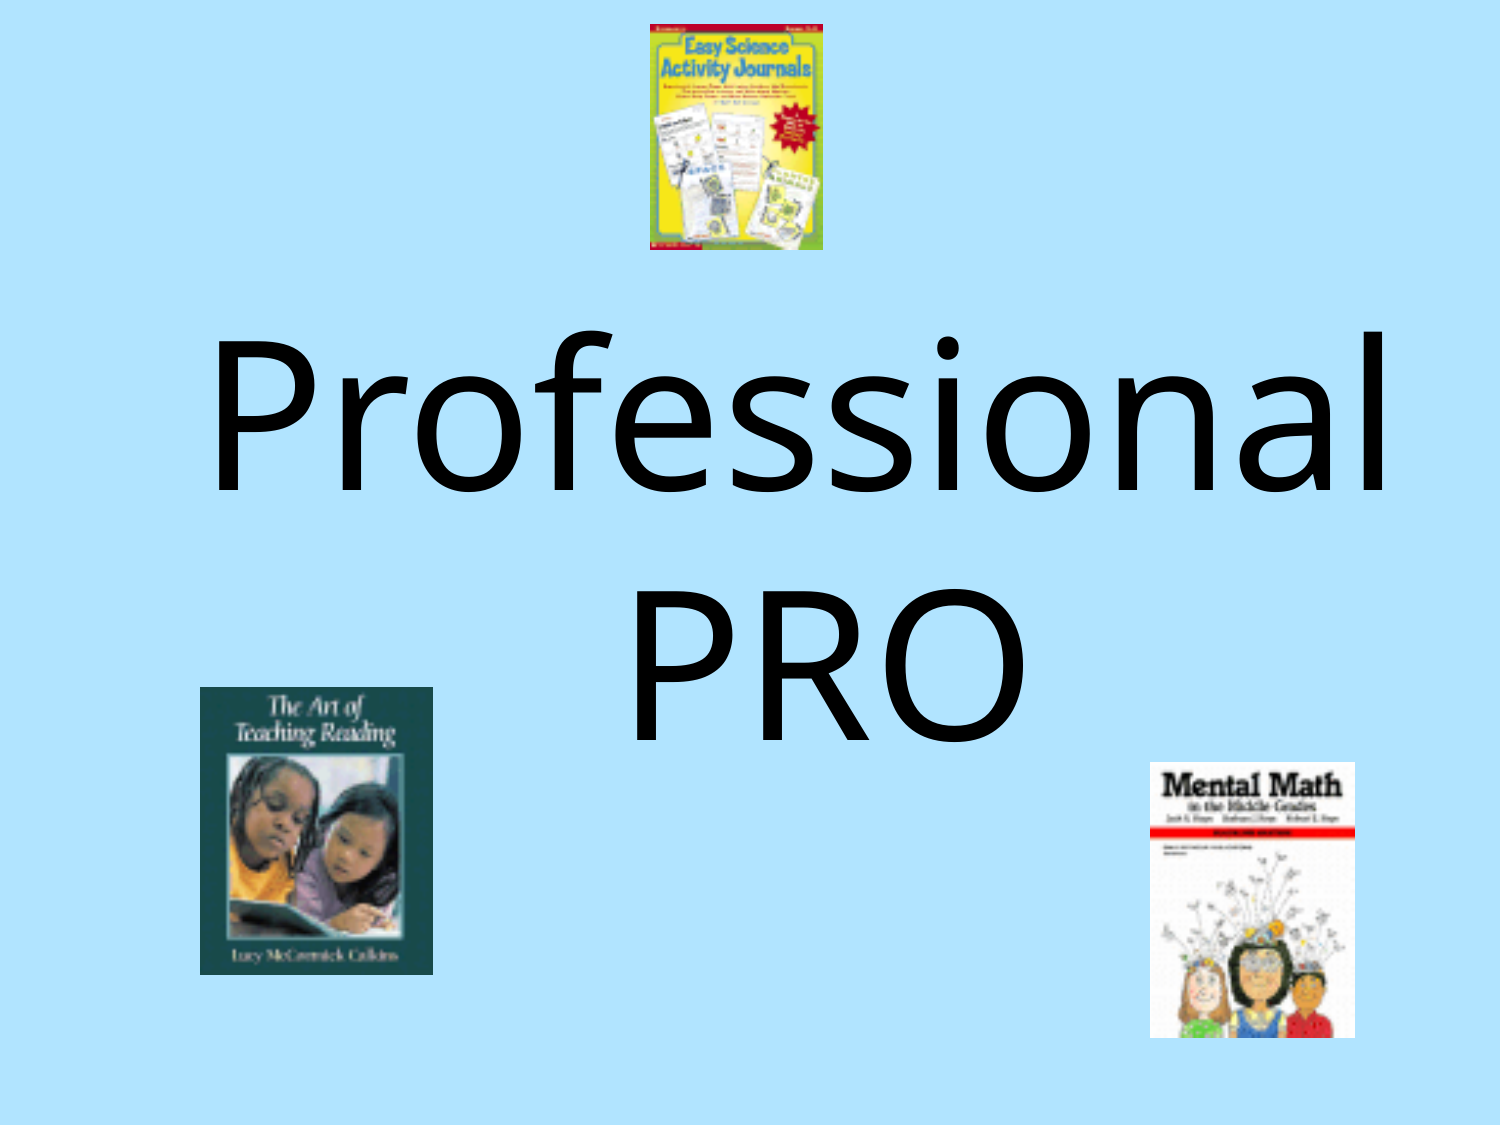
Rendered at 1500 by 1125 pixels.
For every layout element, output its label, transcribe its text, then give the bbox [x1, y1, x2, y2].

picture [1149, 762, 1356, 1038]
picture [199, 687, 433, 976]
text_box Professional PRO [162, 274, 1438, 790]
picture [649, 24, 823, 251]
